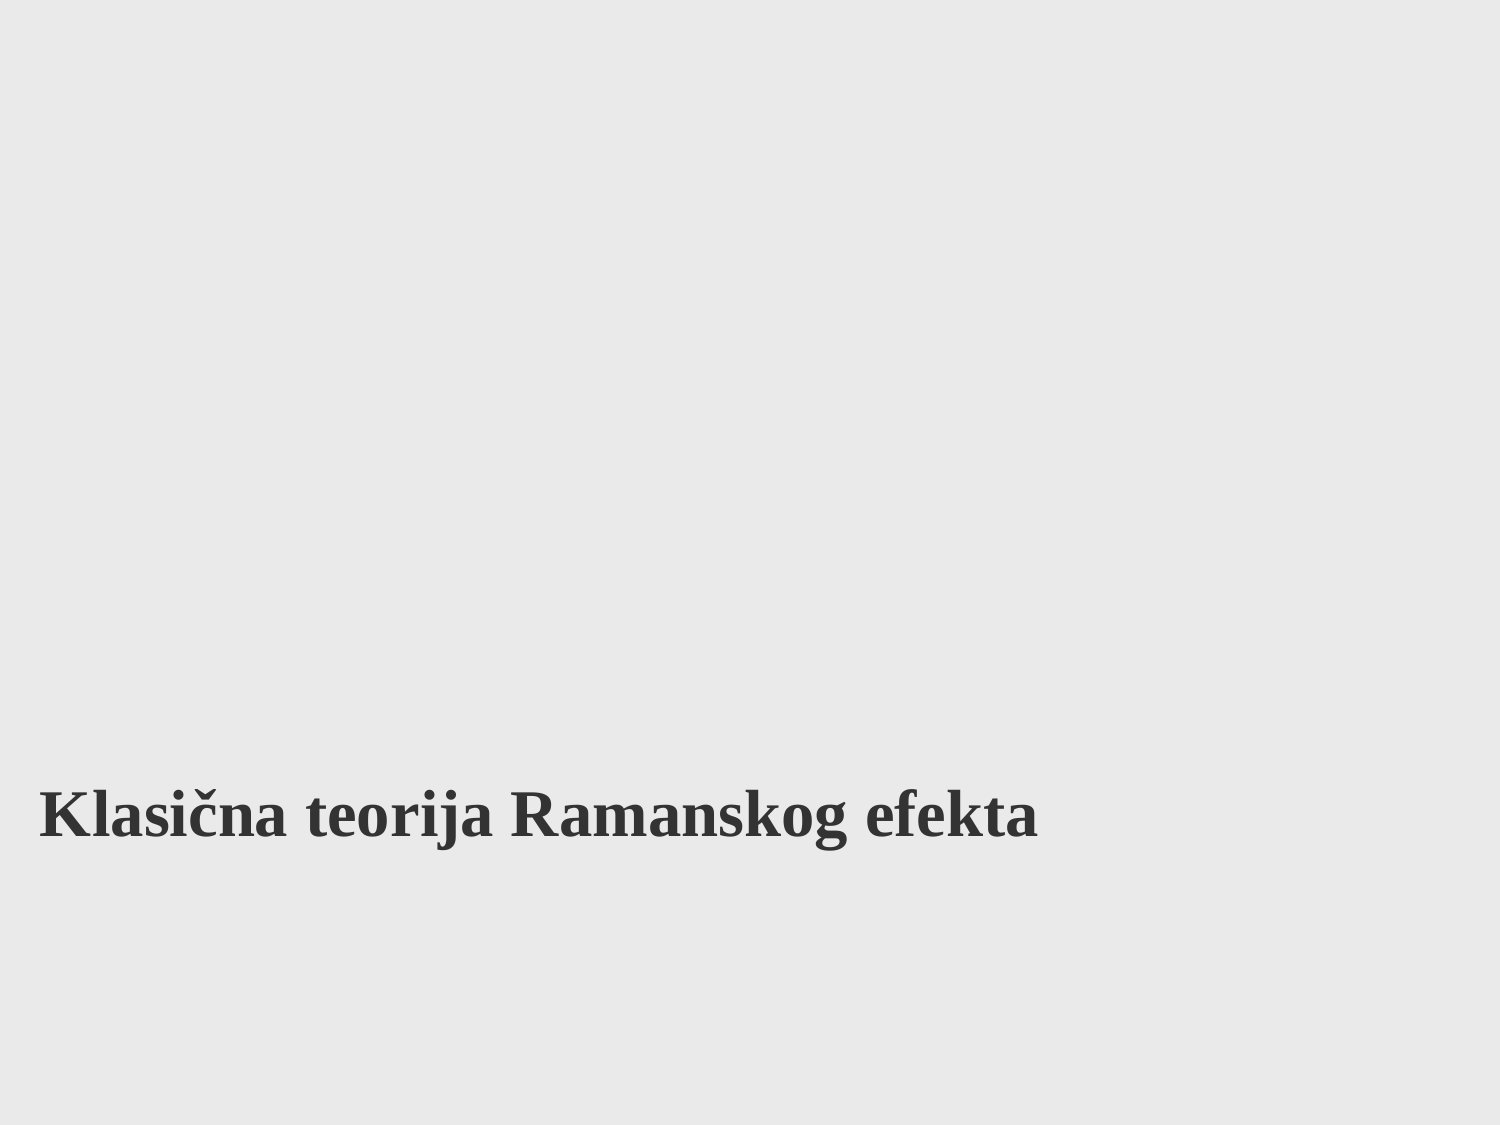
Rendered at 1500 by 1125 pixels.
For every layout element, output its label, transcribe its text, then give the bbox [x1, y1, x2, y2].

list Klasična teorija Ramanskog efekta [24, 762, 1375, 913]
